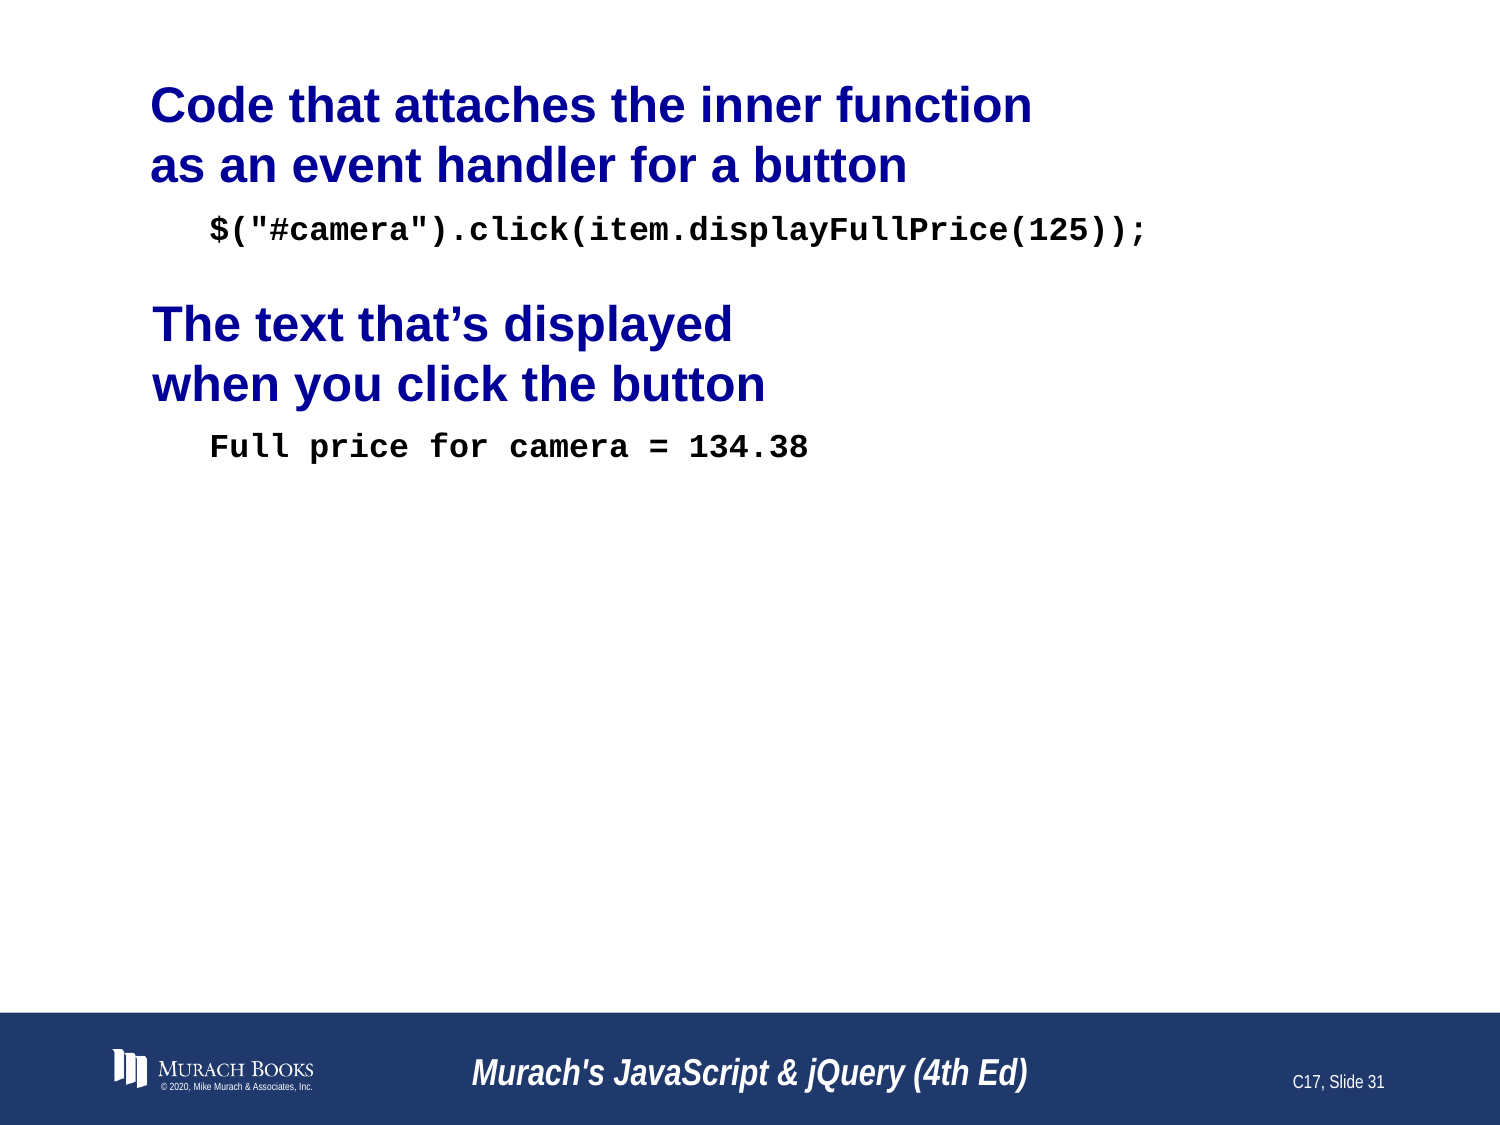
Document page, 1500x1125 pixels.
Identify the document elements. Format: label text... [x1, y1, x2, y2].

list $("#camera").click(item.displayFullPrice(125)); The text that’s displayed when you click the button Full price for camera = 134.38 [137, 200, 1350, 1000]
slide_number C17, Slide 31 [1087, 1025, 1400, 1100]
title Code that attaches the inner function as an event handler for a button [150, 72, 1350, 194]
slide_number Murach's JavaScript & jQuery (4th Ed) [463, 1025, 1050, 1100]
footer © 2020, Mike Murach & Associates, Inc. [12, 1025, 463, 1100]
